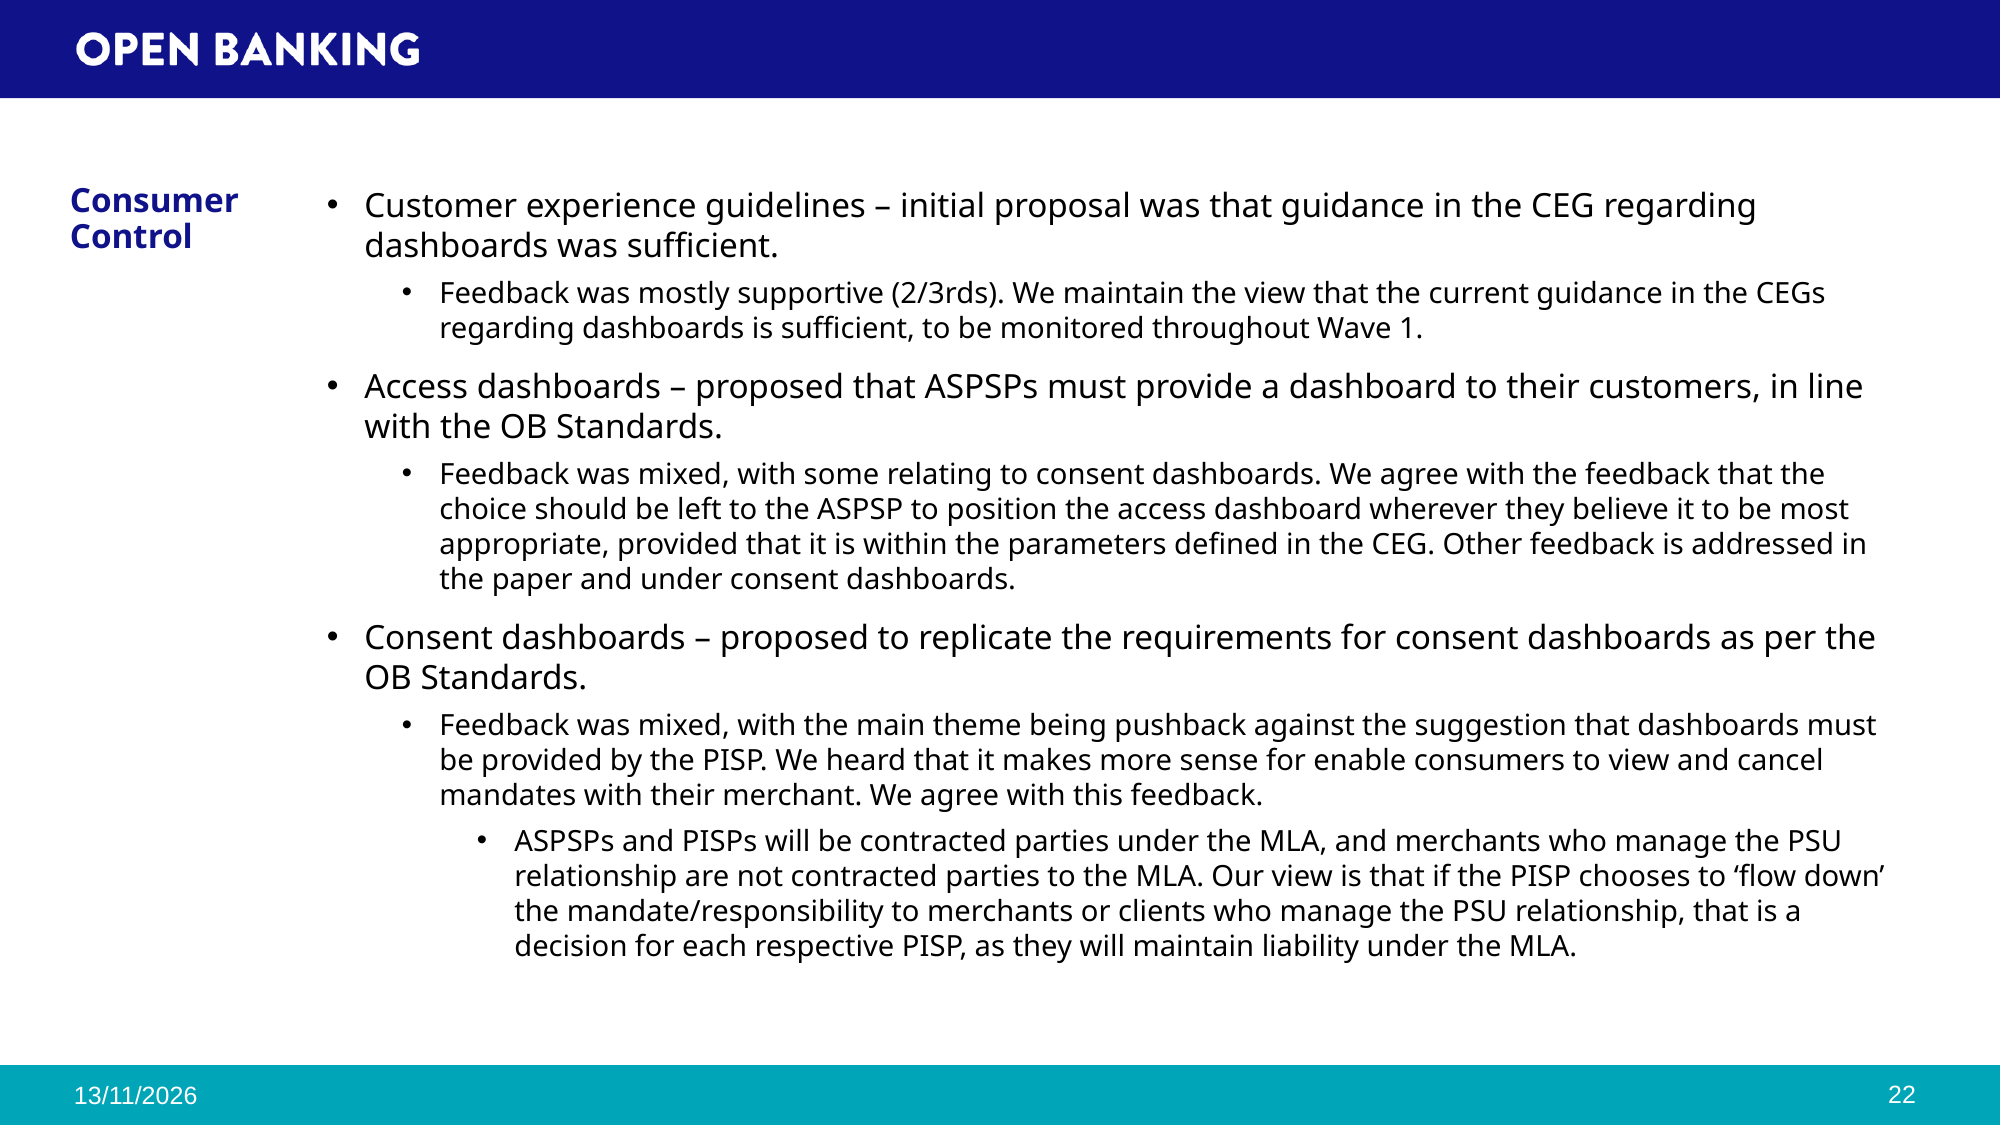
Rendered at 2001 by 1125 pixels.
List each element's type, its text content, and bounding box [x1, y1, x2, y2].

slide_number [59, 1065, 509, 1125]
picture [43, 0, 452, 99]
footer [662, 1064, 1338, 1124]
title Consumer Control [54, 176, 291, 453]
slide_number 22 [1412, 1064, 1932, 1124]
list Customer experience guidelines – initial proposal was that guidance in the CEG regarding dashboards was sufficient. Feedback was mostly supportive (2/3rds). We maintain the view that the current guidance in the CEGs regarding dashboards is sufficient, to be monitored throughout Wave 1. Access dashboards – proposed that ASPSPs must provide a dashboard to their customers, in line with the OB Standards. Feedback was mixed, with some relating to consent dashboards. We agree with the feedback that the choice should be left to the ASPSP to position the access dashboard wherever they believe it to be most appropriate, provided that it is within the parameters defined in the CEG. Other feedback is addressed in the paper and under consent dashboards. Consent dashboards – proposed to replicate the requirements for consent dashboards as per the OB Standards. Feedback was mixed, with the main theme being pushback against the suggestion that dashboards must be provided by the PISP. We heard that it makes more sense for enable consumers to view and cancel mandates with their merchant. We agree with this feedback. ASPSPs and PISPs will be contracted parties under the MLA, and merchants who manage the PSU relationship are not contracted parties to the MLA. Our view is that if the PISP chooses to ‘flow down’ the mandate/responsibility to merchants or clients who manage the PSU relationship, that is a decision for each respective PISP, as they will maintain liability under the MLA. [311, 176, 1925, 1017]
